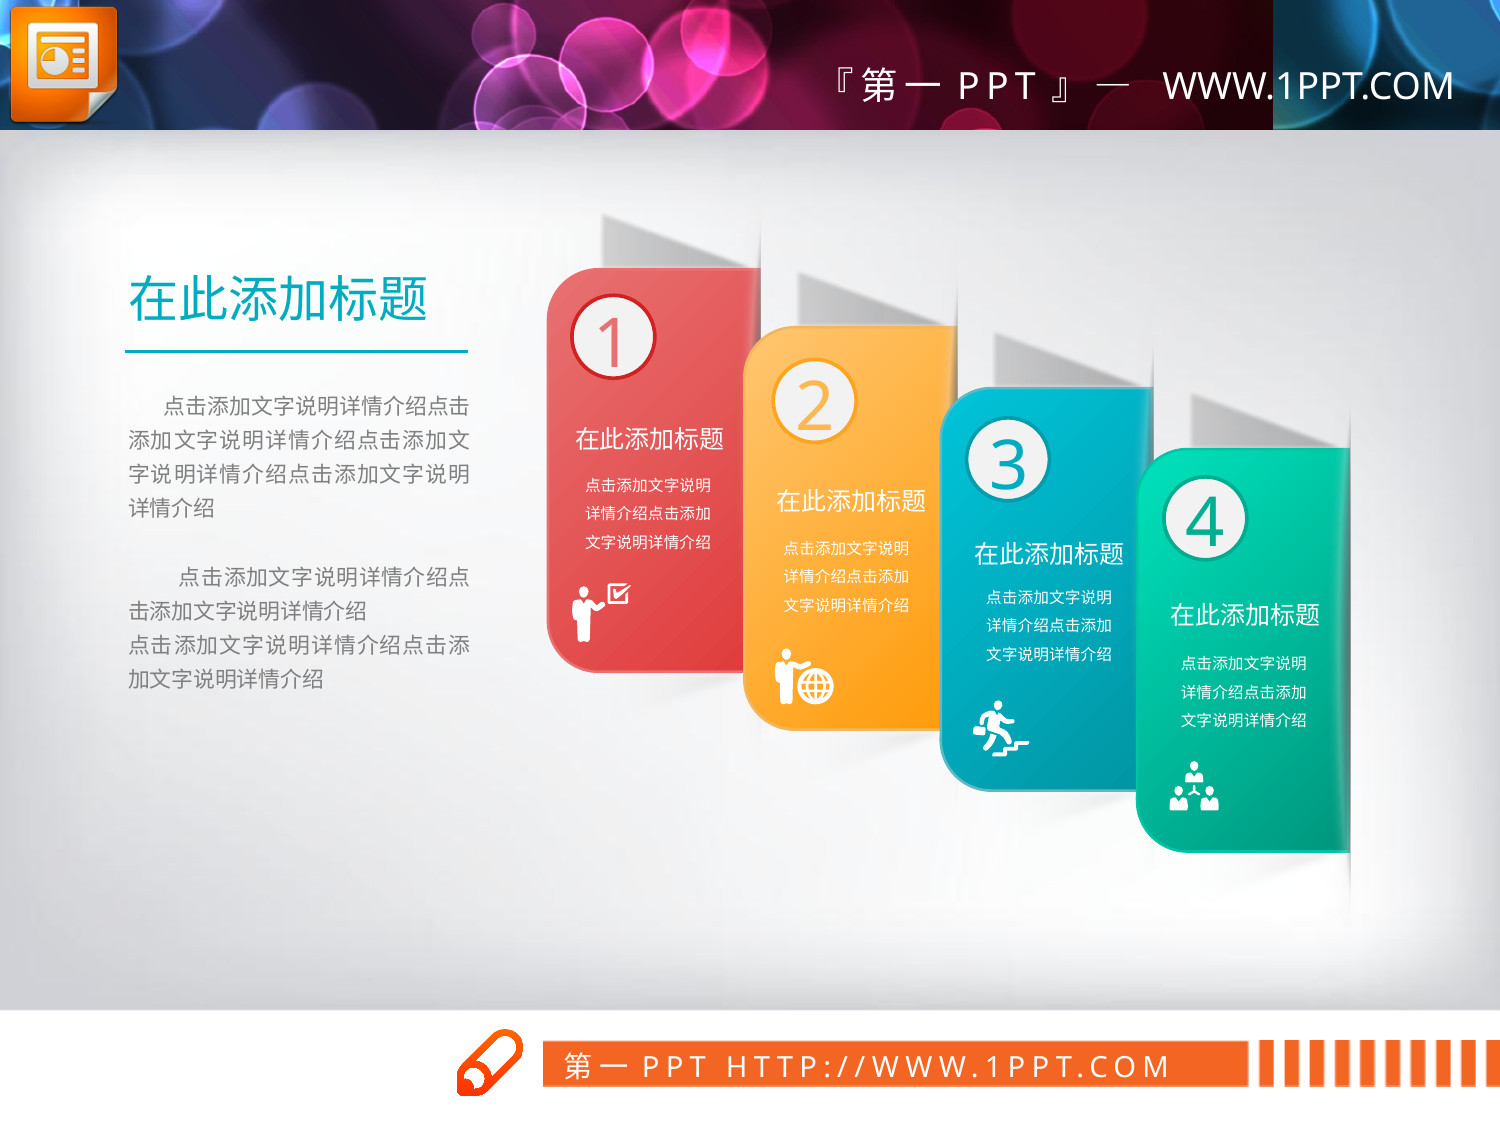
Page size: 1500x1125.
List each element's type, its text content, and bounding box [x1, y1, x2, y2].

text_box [761, 477, 944, 623]
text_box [972, 699, 1030, 757]
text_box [744, 226, 996, 831]
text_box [571, 583, 632, 643]
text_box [773, 354, 857, 453]
picture [543, 1040, 1500, 1087]
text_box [1136, 347, 1389, 953]
text_box 点击添加文字说明详情介绍点击添加文字说明详情介绍点击添加文字说明详情介绍点击添加文字说明详情介绍 点击添加文字说明详情介绍点击添加文字说明详情介绍 点击添加文字说明详情介绍点击添加文字说明详情介绍 [113, 377, 486, 734]
text_box 在此添加标题 [113, 259, 486, 335]
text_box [547, 168, 799, 773]
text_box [1168, 760, 1220, 811]
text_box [940, 287, 1192, 892]
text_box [1163, 470, 1248, 570]
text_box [966, 413, 1050, 513]
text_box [1155, 591, 1337, 739]
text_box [774, 648, 834, 705]
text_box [559, 415, 742, 560]
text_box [959, 531, 1142, 672]
picture [0, 0, 1500, 1012]
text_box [571, 290, 656, 390]
